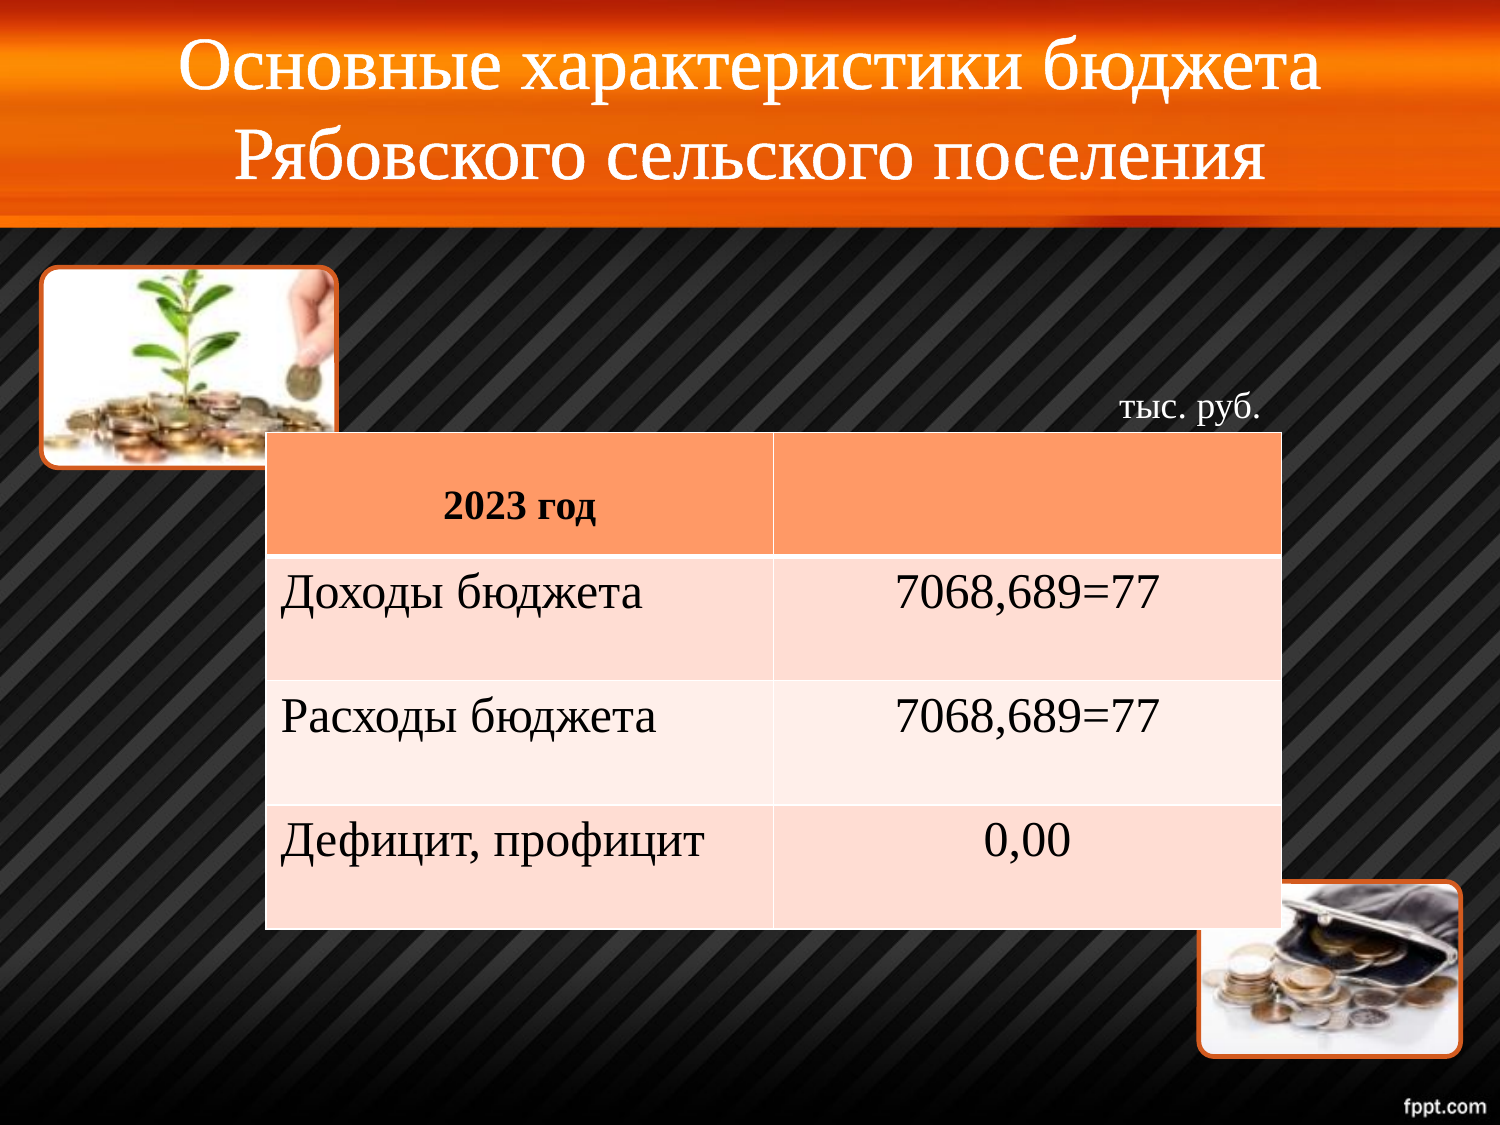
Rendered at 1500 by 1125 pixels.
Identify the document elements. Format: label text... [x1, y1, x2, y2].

table_cell 7068,689=77 [774, 681, 1281, 804]
table_cell Расходы бюджета [267, 681, 773, 804]
text_box тыс. руб. [1104, 373, 1282, 434]
table_cell Доходы бюджета [267, 559, 773, 680]
table_cell Дефицит, профицит [267, 806, 773, 928]
title Основные характеристики бюджета Рябовского сельского поселения [74, 0, 1426, 209]
picture [0, 0, 1500, 1125]
table_cell 0,00 [774, 806, 1281, 928]
table_cell 7068,689=77 [774, 559, 1281, 680]
table_header 2023 год [267, 433, 773, 554]
table_header [774, 433, 1281, 554]
